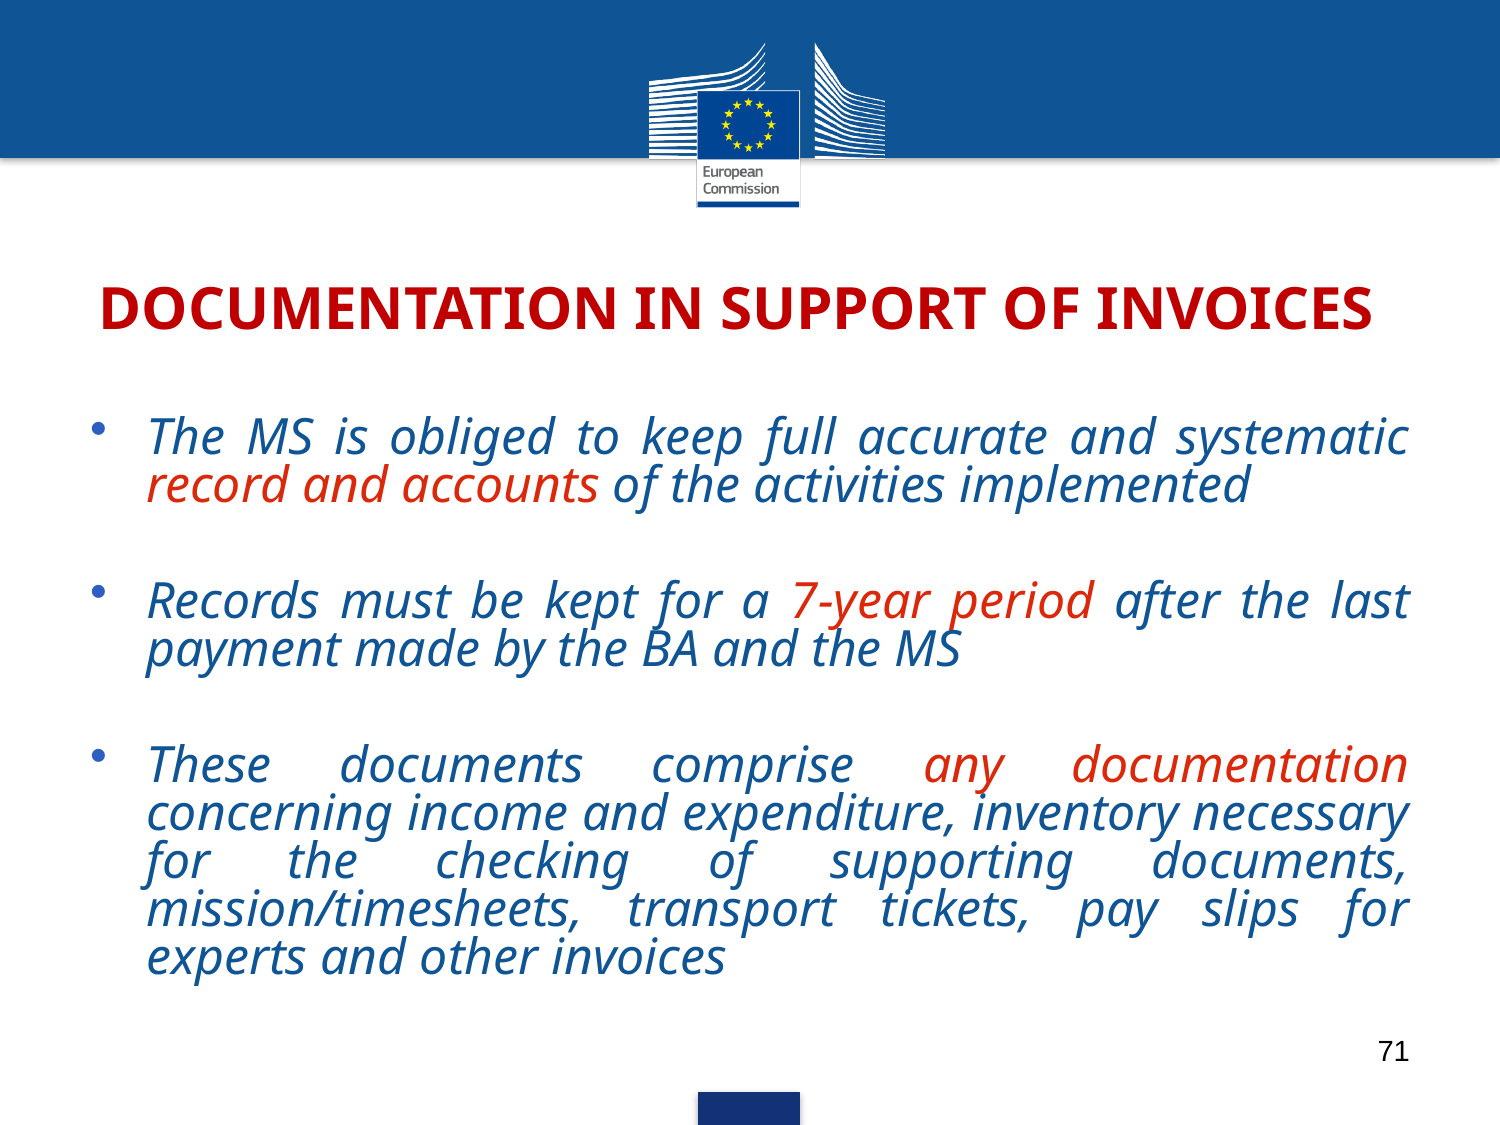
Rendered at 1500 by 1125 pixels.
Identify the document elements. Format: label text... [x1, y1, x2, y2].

picture [649, 42, 885, 208]
title DOCUMENTATION IN SUPPORT OF INVOICES [24, 212, 1467, 400]
slide_number 71 [1074, 1024, 1425, 1103]
list The MS is obliged to keep full accurate and systematic record and accounts of the activities implemented Records must be kept for a 7-year period after the last payment made by the BA and the MS These documents comprise any documentation concerning income and expenditure, inventory necessary for the checking of supporting documents, mission/timesheets, transport tickets, pay slips for experts and other invoices [75, 408, 1425, 1047]
